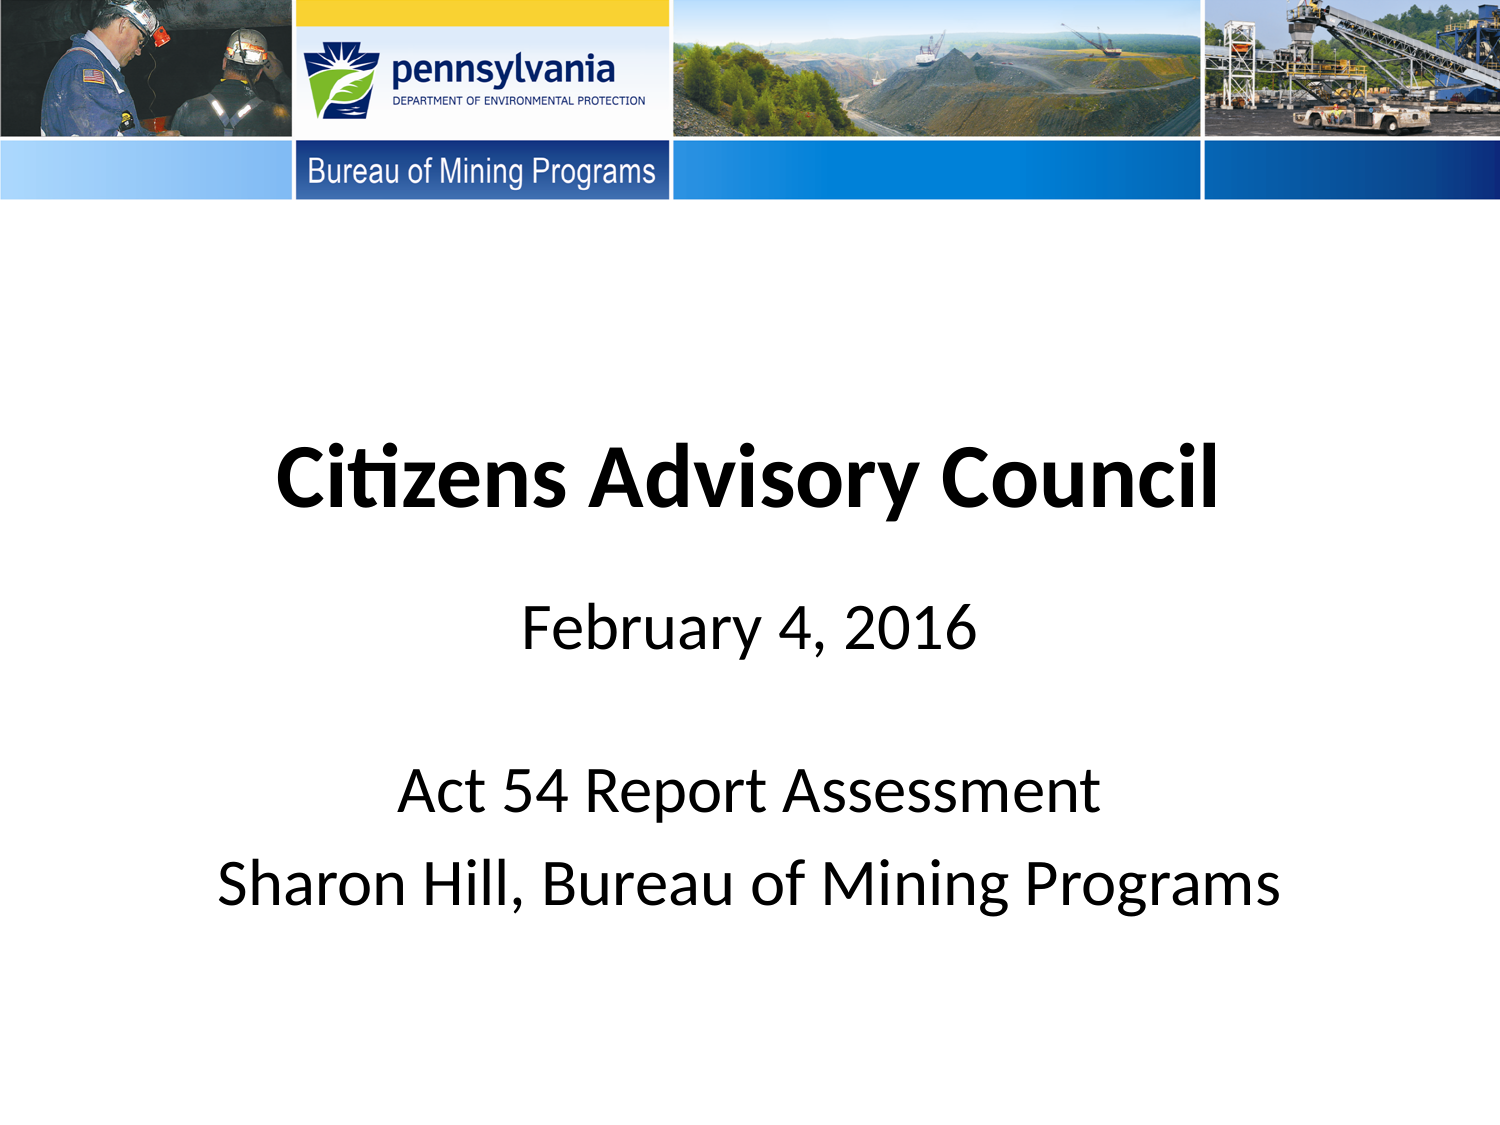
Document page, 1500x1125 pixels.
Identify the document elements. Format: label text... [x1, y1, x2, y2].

subtitle February 4, 2016 Act 54 Report Assessment Sharon Hill, Bureau of Mining Programs [162, 575, 1338, 988]
picture [0, 0, 1500, 201]
title Citizens Advisory Council [18, 350, 1481, 592]
